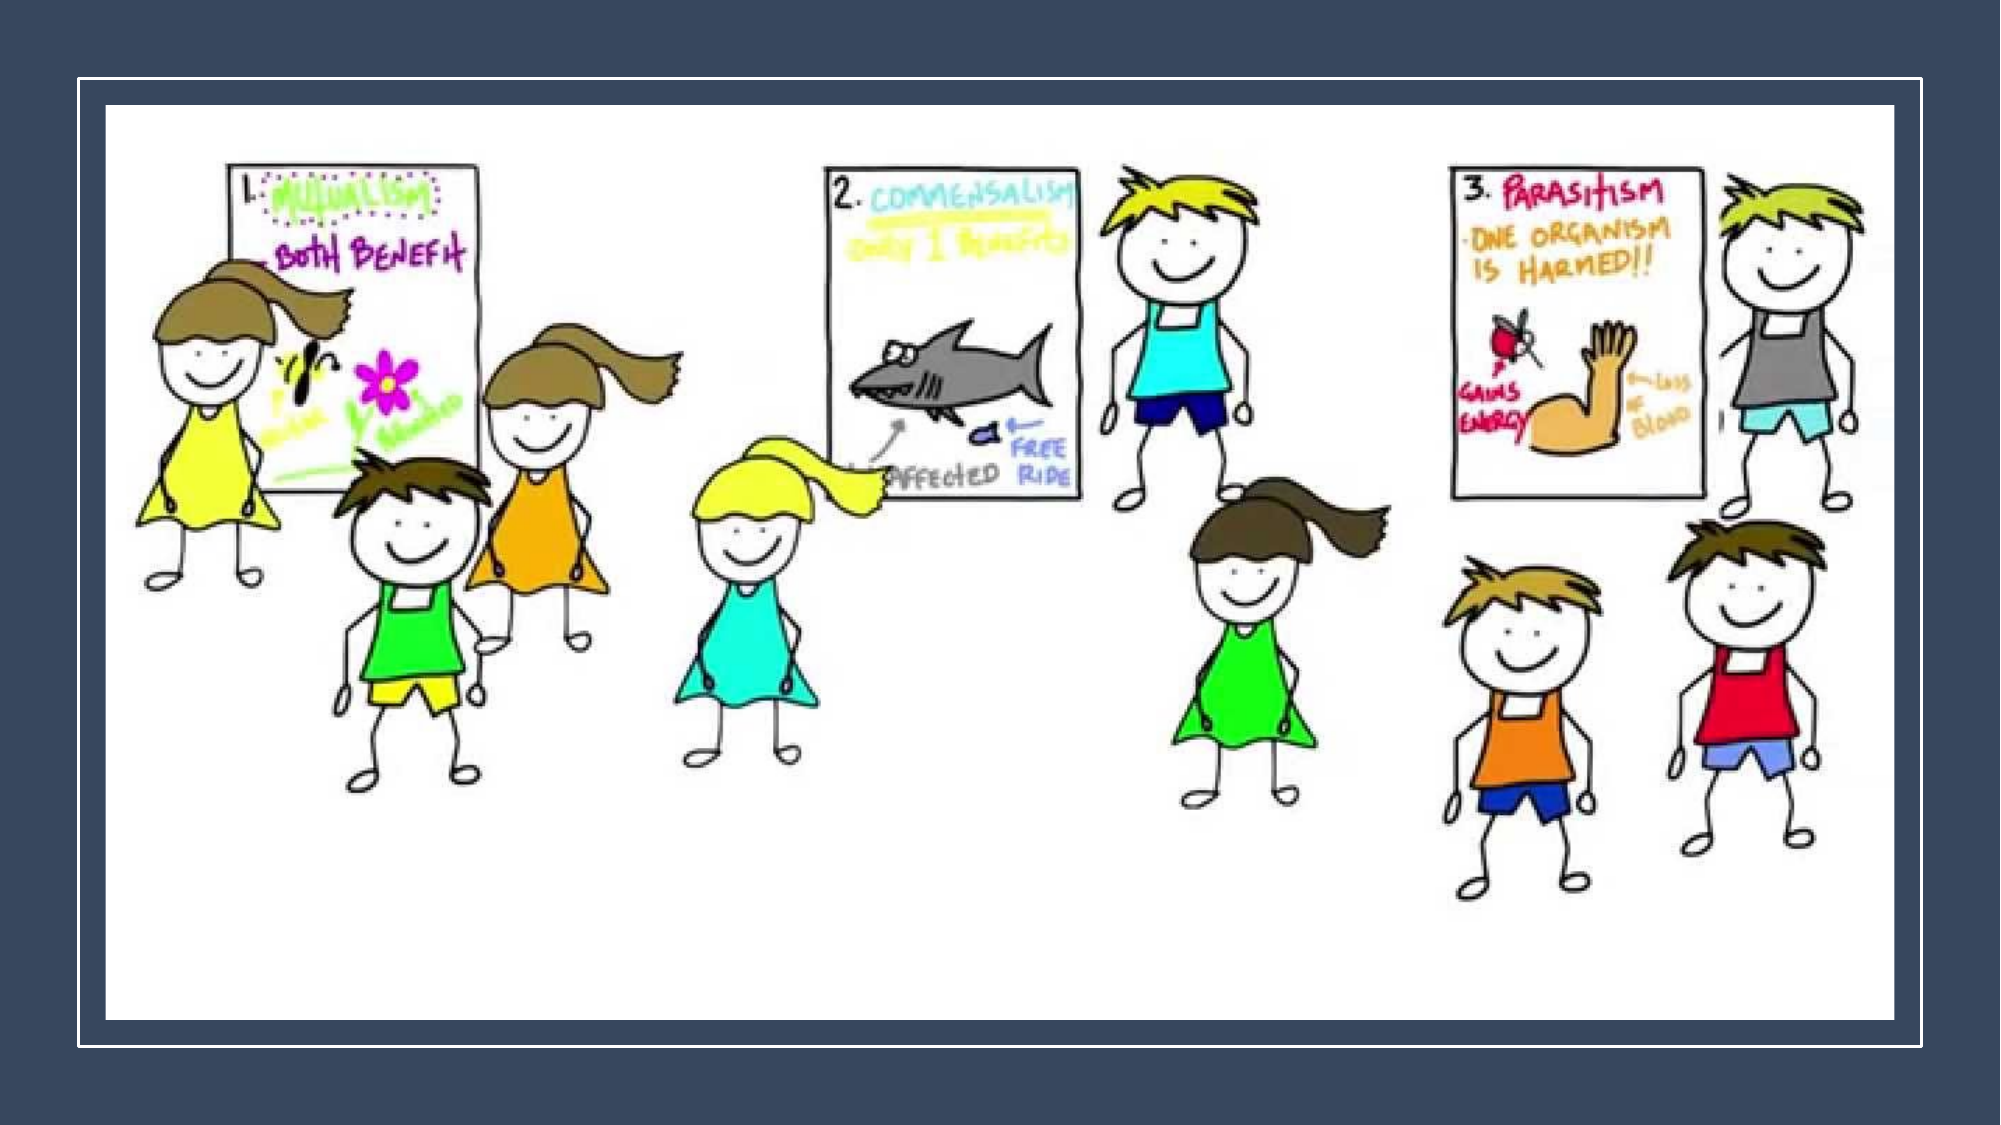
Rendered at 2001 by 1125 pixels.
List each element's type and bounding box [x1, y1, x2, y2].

text_box [77, 77, 1923, 1048]
text_box [0, 0, 2000, 1125]
picture [104, 104, 1895, 1020]
